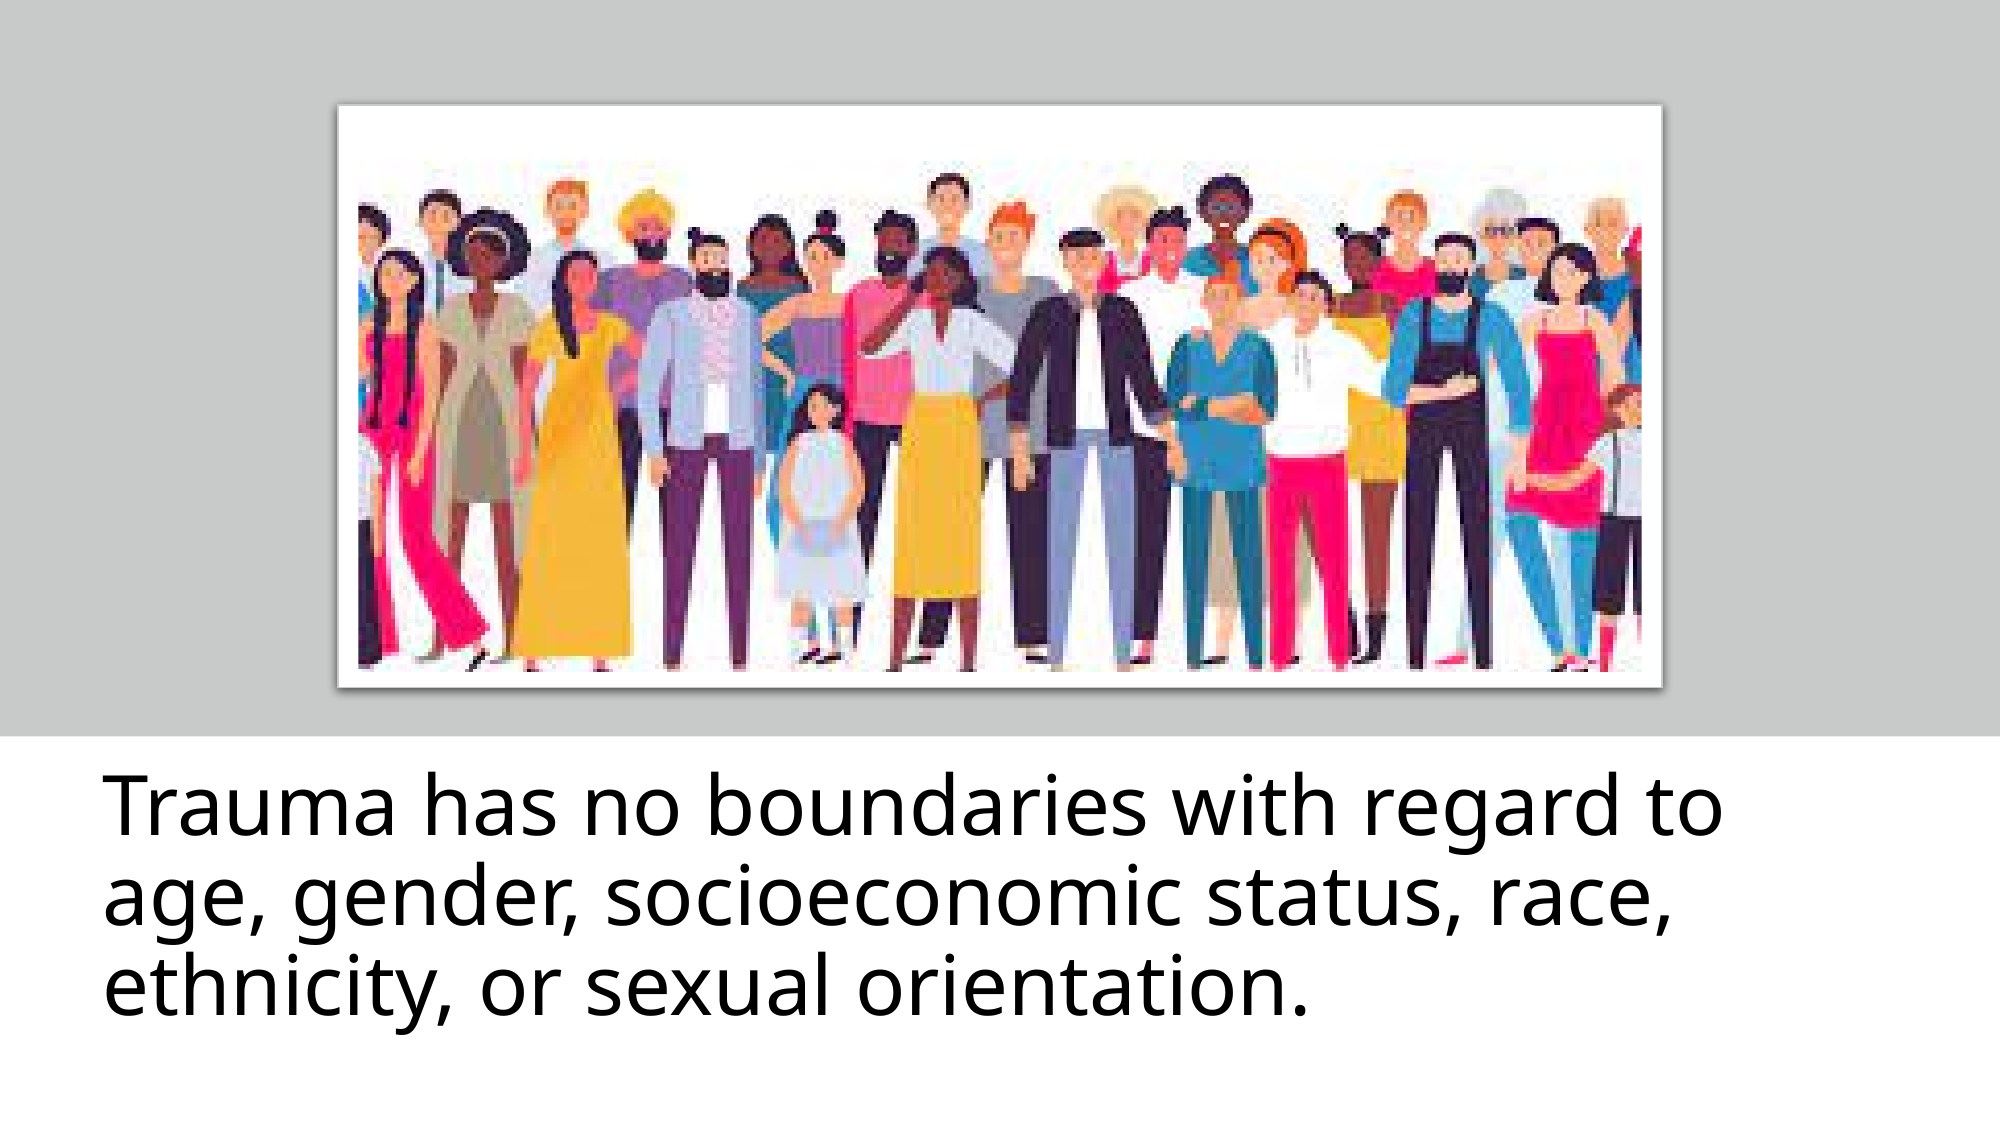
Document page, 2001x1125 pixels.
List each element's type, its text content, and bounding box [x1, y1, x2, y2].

text_box [337, 104, 1663, 688]
text_box [0, 737, 2000, 1125]
list Trauma has no boundaries with regard to age, gender, socioeconomic status, race, ethnicity, or sexual orientation. [87, 767, 1893, 1031]
text_box [0, 0, 2000, 737]
picture [358, 122, 1642, 672]
